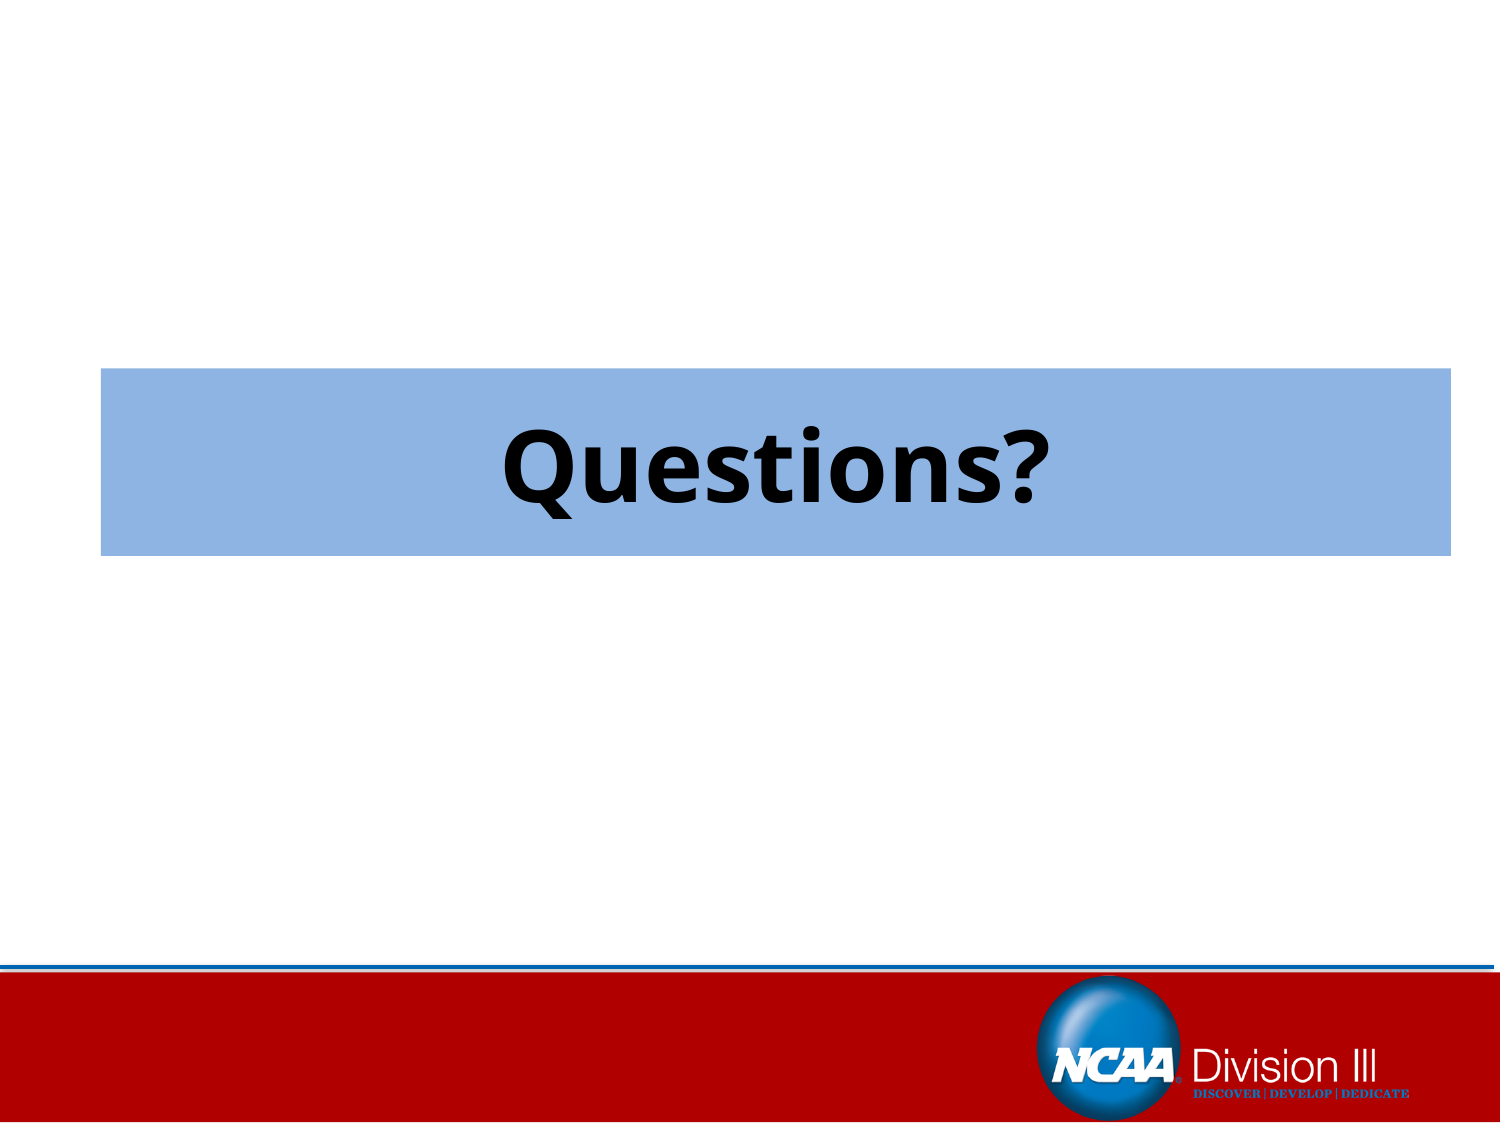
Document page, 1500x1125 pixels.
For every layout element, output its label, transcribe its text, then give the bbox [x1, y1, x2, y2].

picture [1021, 947, 1423, 1125]
title Questions? [100, 368, 1451, 556]
